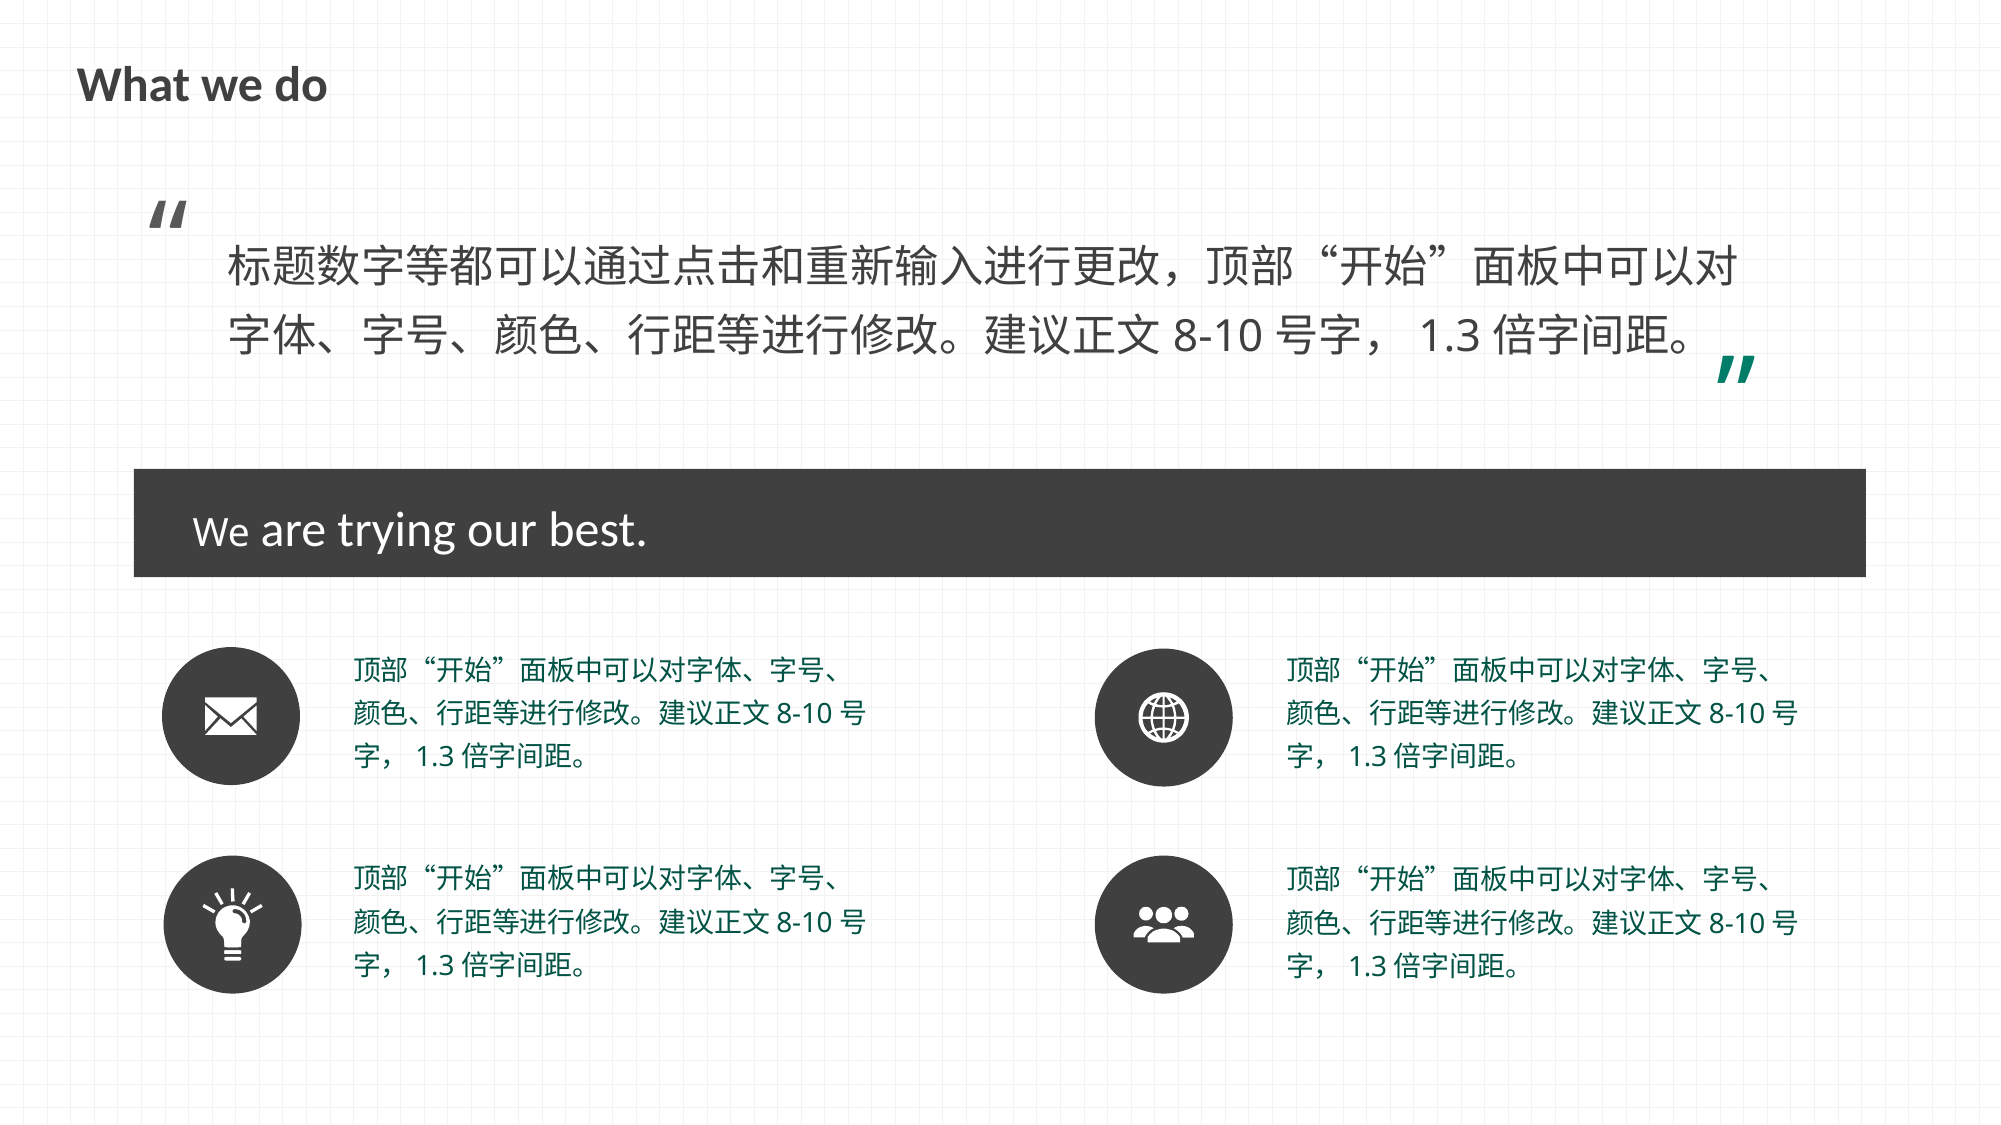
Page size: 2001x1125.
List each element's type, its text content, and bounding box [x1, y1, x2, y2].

text_box ” [1701, 316, 1772, 465]
text_box 顶部“开始”面板中可以对字体、字号、颜色、行距等进行修改。建议正文8-10号字，1.3倍字间距。 [338, 635, 887, 780]
text_box 顶部“开始”面板中可以对字体、字号、颜色、行距等进行修改。建议正文8-10号字，1.3倍字间距。 [1271, 844, 1820, 990]
text_box 顶部“开始”面板中可以对字体、字号、颜色、行距等进行修改。建议正文8-10号字，1.3倍字间距。 [1271, 635, 1820, 780]
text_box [161, 647, 300, 786]
text_box We are trying our best. [177, 489, 664, 565]
text_box [133, 468, 1867, 578]
text_box 顶部“开始”面板中可以对字体、字号、颜色、行距等进行修改。建议正文8-10号字，1.3倍字间距。 [338, 843, 887, 989]
text_box “ [133, 162, 204, 311]
list What we do [61, 41, 861, 130]
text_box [1094, 648, 1233, 787]
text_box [1094, 855, 1233, 994]
text_box 标题数字等都可以通过点击和重新输入进行更改，顶部“开始”面板中可以对字体、字号、颜色、行距等进行修改。建议正文8-10号字，1.3倍字间距。 [212, 214, 1781, 369]
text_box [163, 855, 302, 994]
